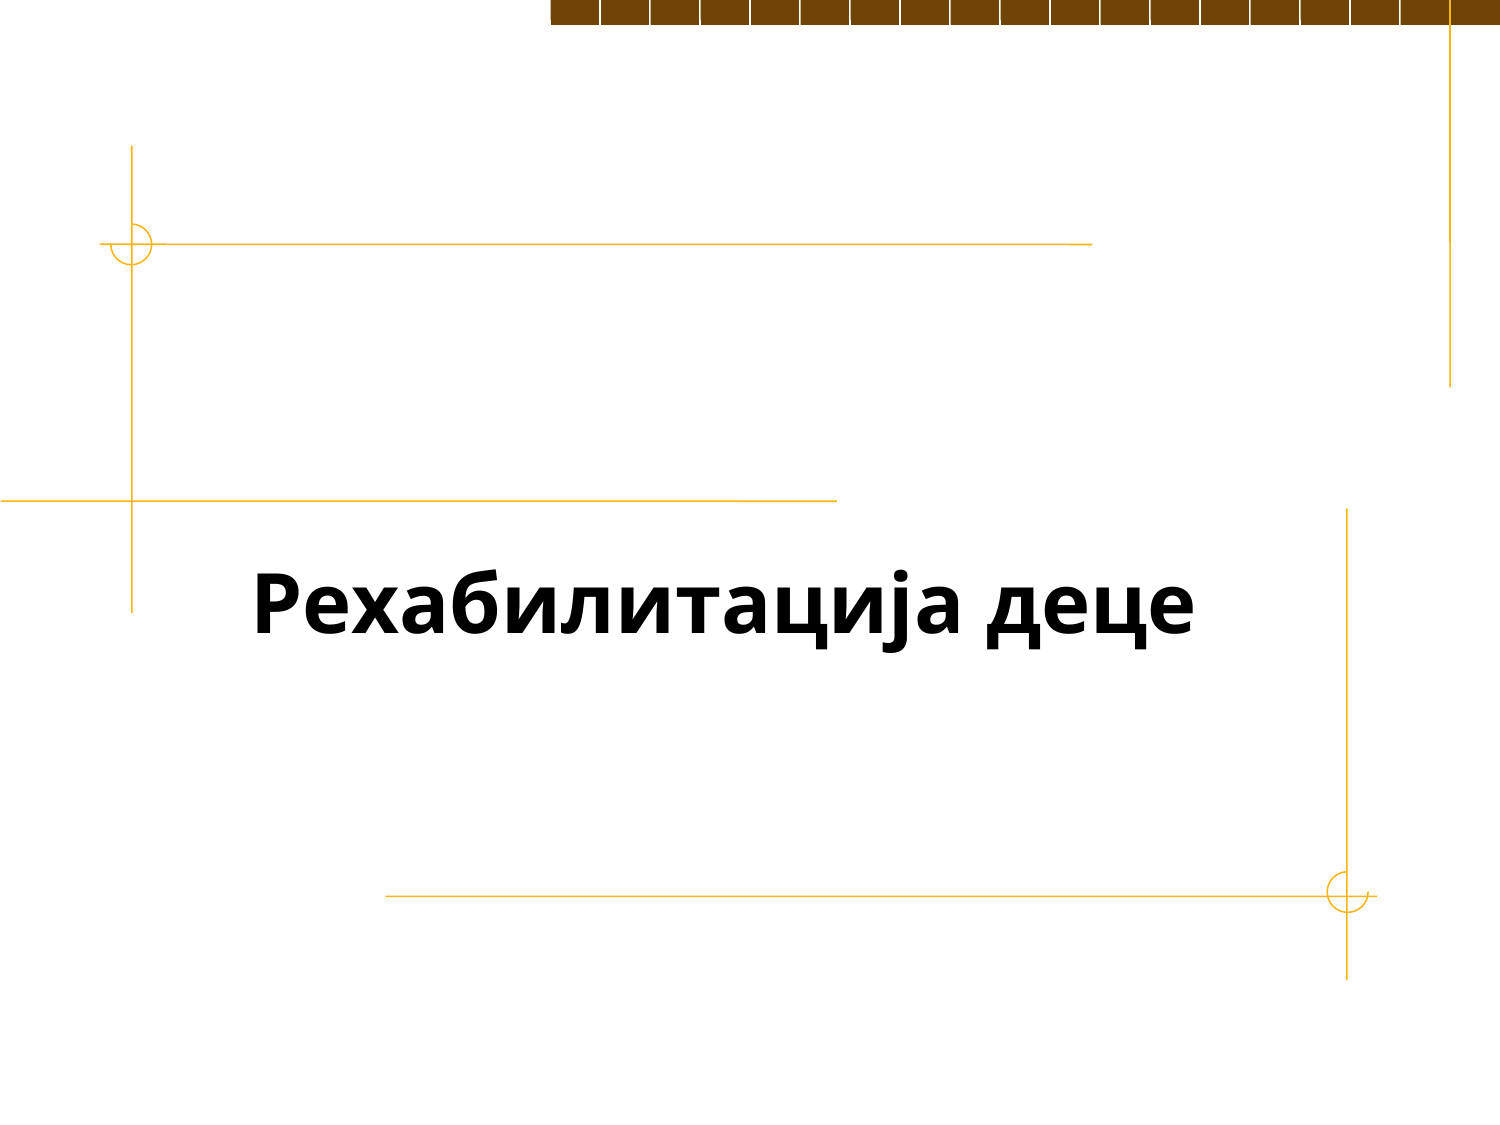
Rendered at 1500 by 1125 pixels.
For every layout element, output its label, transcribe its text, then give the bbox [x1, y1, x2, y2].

subtitle Рехабилитација деце [162, 542, 1213, 831]
